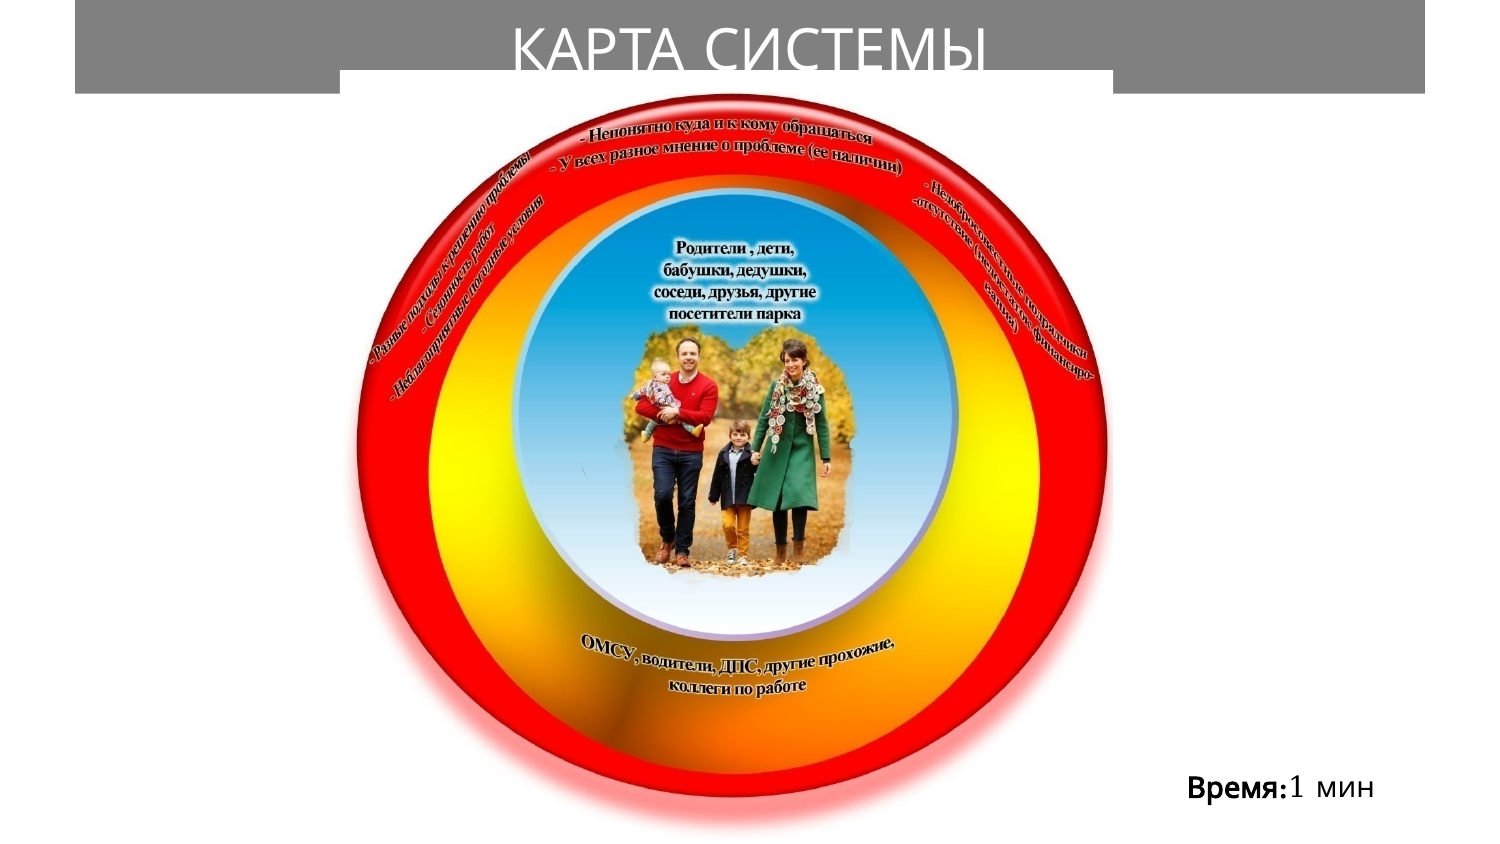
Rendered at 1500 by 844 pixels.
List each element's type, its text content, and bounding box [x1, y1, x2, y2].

picture [339, 70, 1114, 844]
text_box Время:1 мин [1171, 760, 1477, 844]
title КАРТА СИСТЕМЫ [75, 0, 1425, 94]
